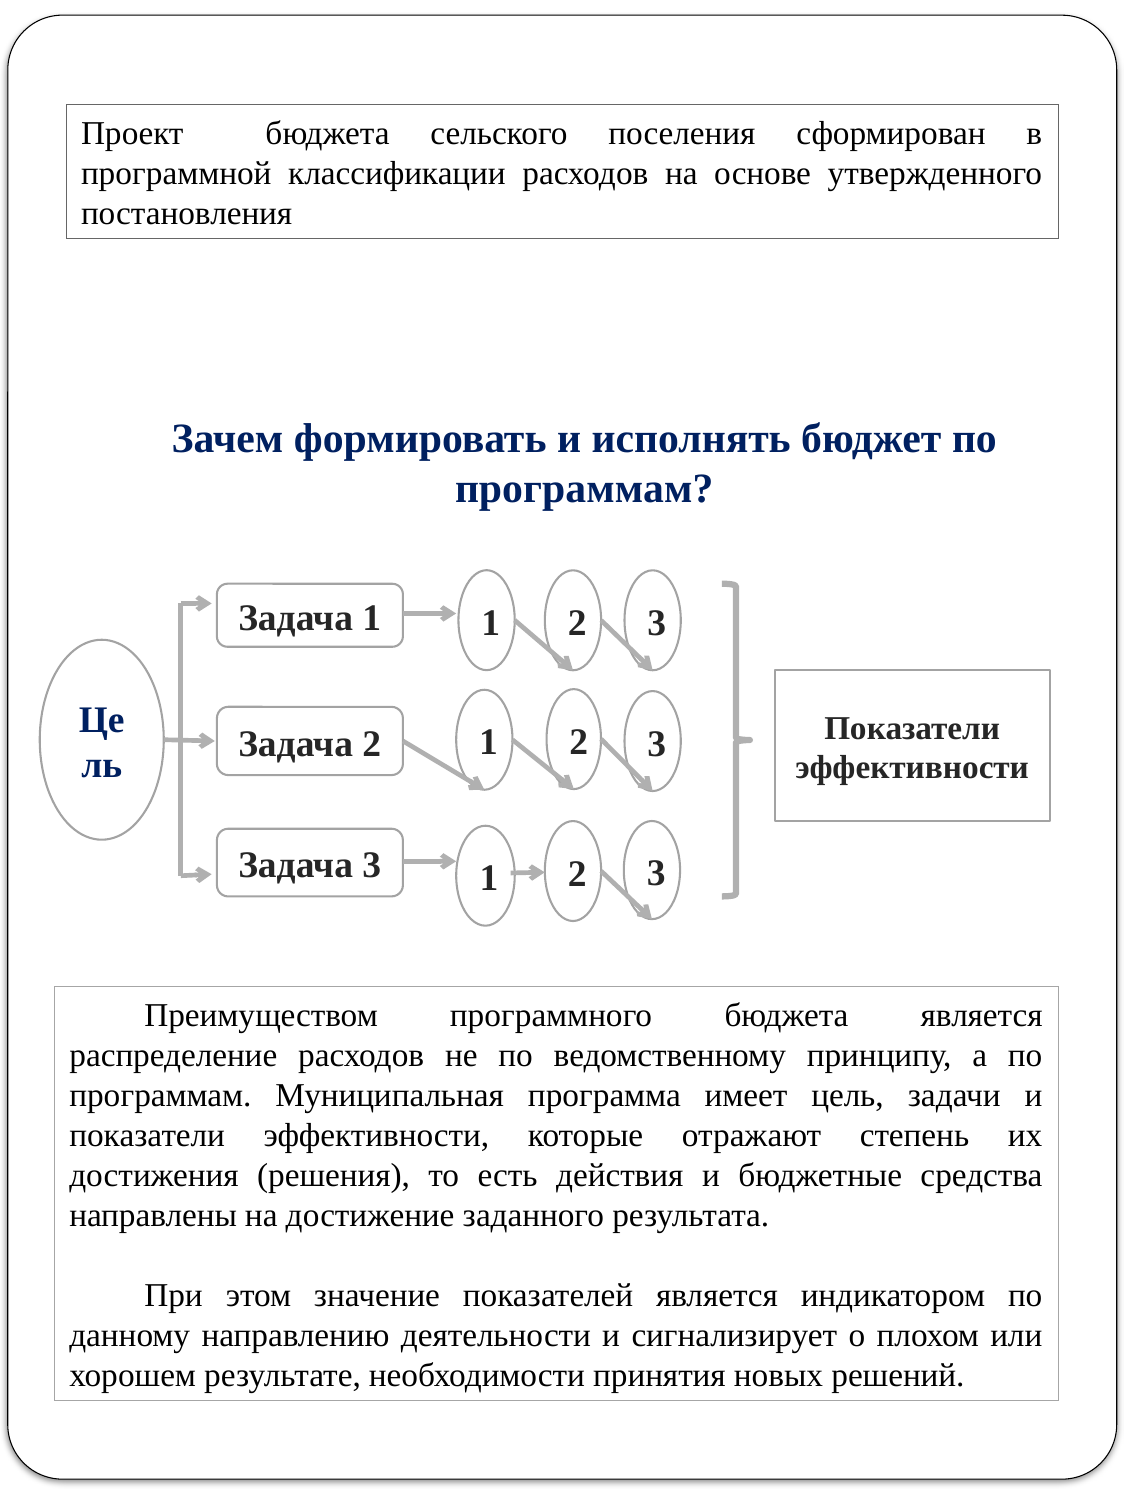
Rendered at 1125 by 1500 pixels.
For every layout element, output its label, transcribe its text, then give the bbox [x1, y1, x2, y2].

text_box Преимуществом программного бюджета является распределение расходов не по ведомственному принципу, а по программам. Муниципальная программа имеет цель, задачи и показатели эффективности, которые отражают степень их достижения (решения), то есть действия и бюджетные средства направлены на достижение заданного результата. При этом значение показателей является индикатором по данному направлению деятельности и сигнализирует о плохом или хорошем результате, необходимости принятия новых решений. [54, 986, 1059, 1401]
text_box 2 [545, 688, 603, 791]
text_box 1 [455, 688, 514, 791]
text_box 1 [457, 569, 516, 672]
text_box Задача 3 [215, 827, 404, 898]
text_box Зачем формировать и исполнять бюджет по программам? [92, 403, 1077, 519]
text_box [600, 738, 625, 742]
text_box 2 [543, 820, 603, 923]
text_box Показатели эффективности [774, 669, 1051, 822]
text_box 3 [622, 819, 682, 921]
text_box Задача 2 [215, 705, 404, 777]
text_box Задача 1 [215, 582, 404, 648]
text_box 1 [455, 824, 516, 927]
text_box Цель [38, 638, 165, 841]
text_box 2 [543, 569, 603, 672]
text_box [721, 582, 751, 898]
text_box 3 [623, 569, 682, 672]
text_box Проект бюджета сельского поселения сформирован в программной классификации расходов на основе утвержденного постановления [66, 104, 1059, 239]
text_box 3 [623, 690, 682, 793]
